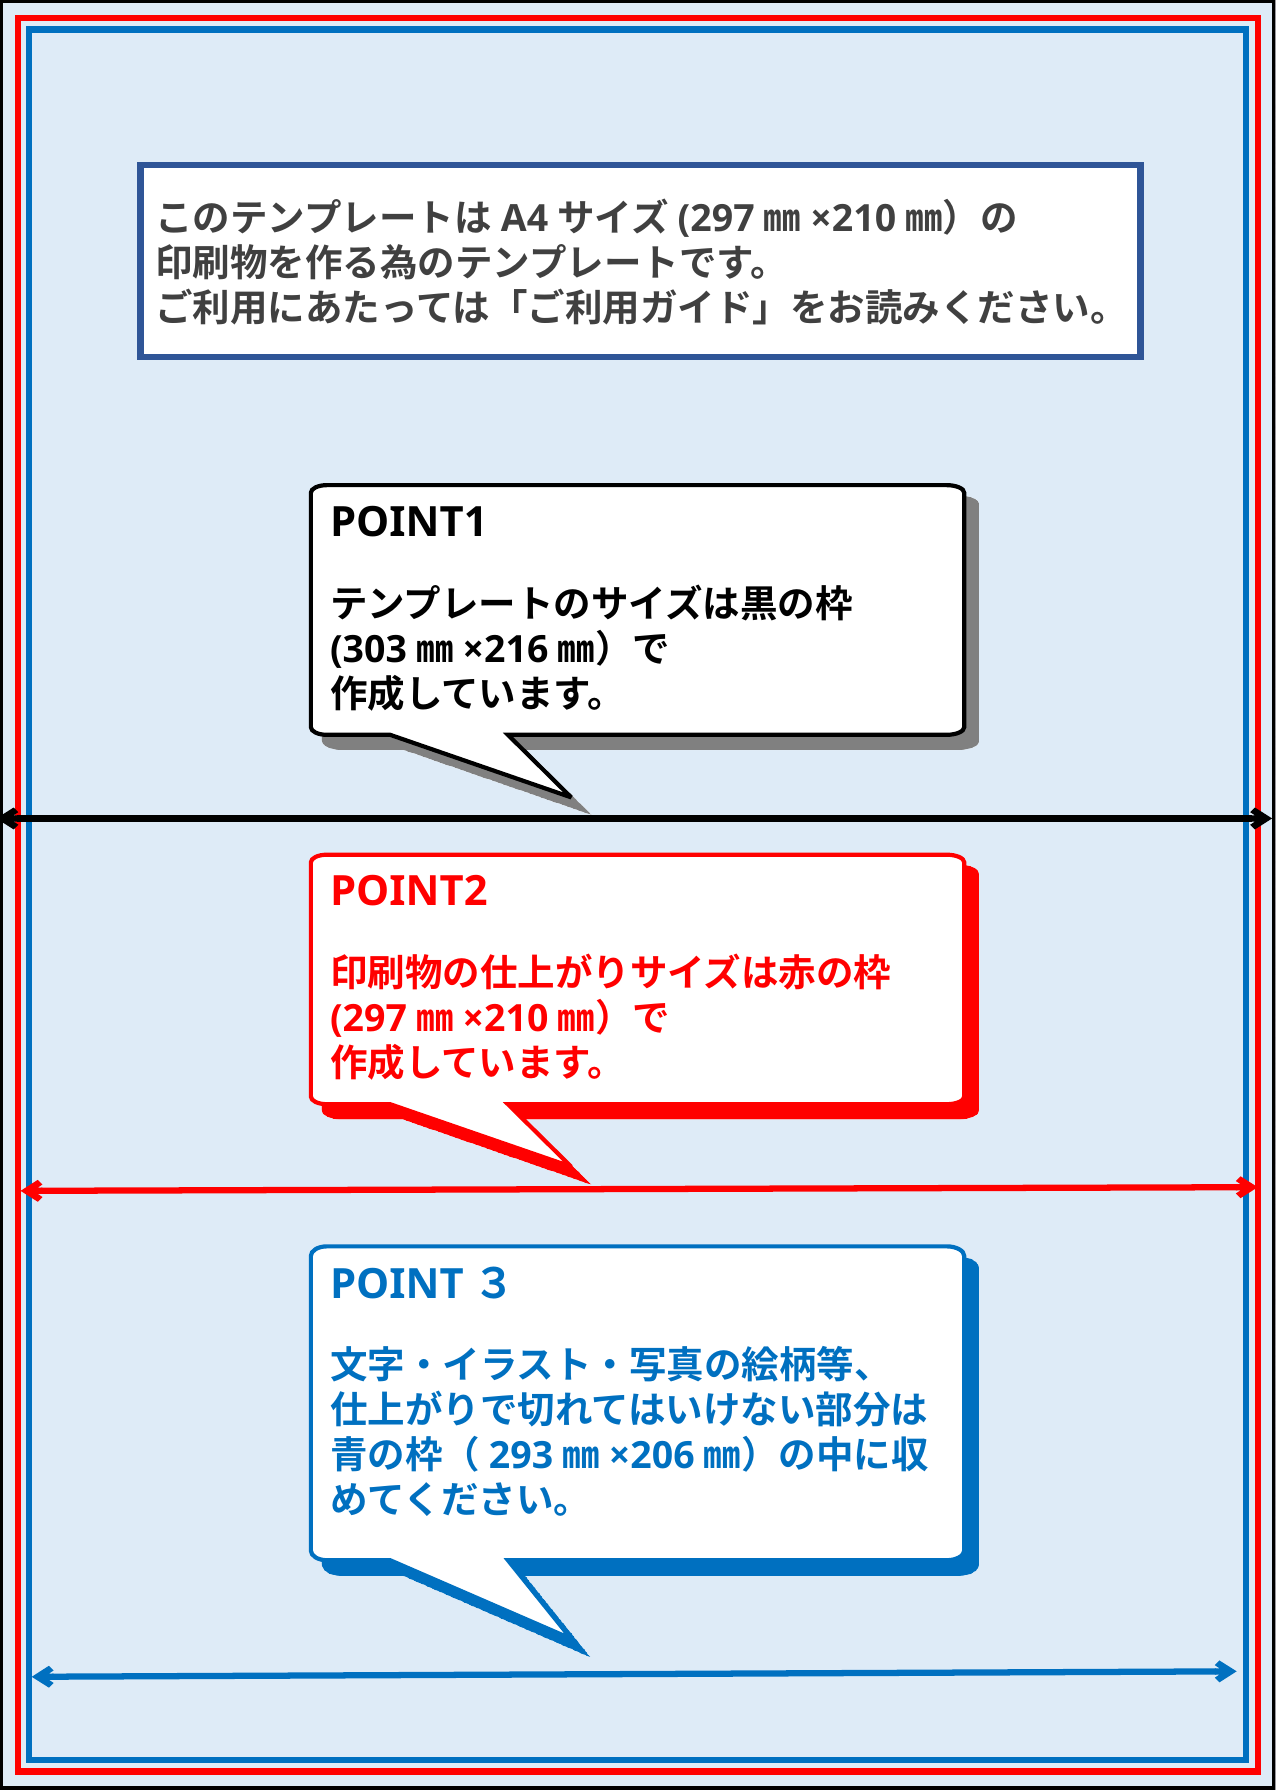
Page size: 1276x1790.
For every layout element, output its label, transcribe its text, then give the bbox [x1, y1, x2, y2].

text_box [28, 1191, 1247, 1761]
text_box [17, 17, 1259, 815]
text_box [17, 822, 1259, 1773]
text_box [0, 0, 1276, 1790]
text_box [28, 822, 1247, 1187]
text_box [31, 1671, 1237, 1677]
text_box このテンプレートはA4サイズ(297㎜×210㎜）の 印刷物を作る為のテンプレートです。 ご利用にあたっては「ご利用ガイド」をお読みください。 [140, 164, 1142, 358]
text_box POINT2 印刷物の仕上がりサイズは赤の枠(297㎜×210㎜）で 作成しています。 [310, 854, 965, 1167]
text_box [28, 28, 1247, 815]
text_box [20, 1187, 1258, 1191]
text_box POINT1 テンプレートのサイズは黒の枠 (303㎜×216㎜）で 作成しています。 [310, 485, 965, 798]
text_box POINT３ 文字・イラスト・写真の絵柄等、 仕上がりで切れてはいけない部分は 青の枠（293㎜×206㎜）の中に収めてください。 [310, 1246, 965, 1639]
